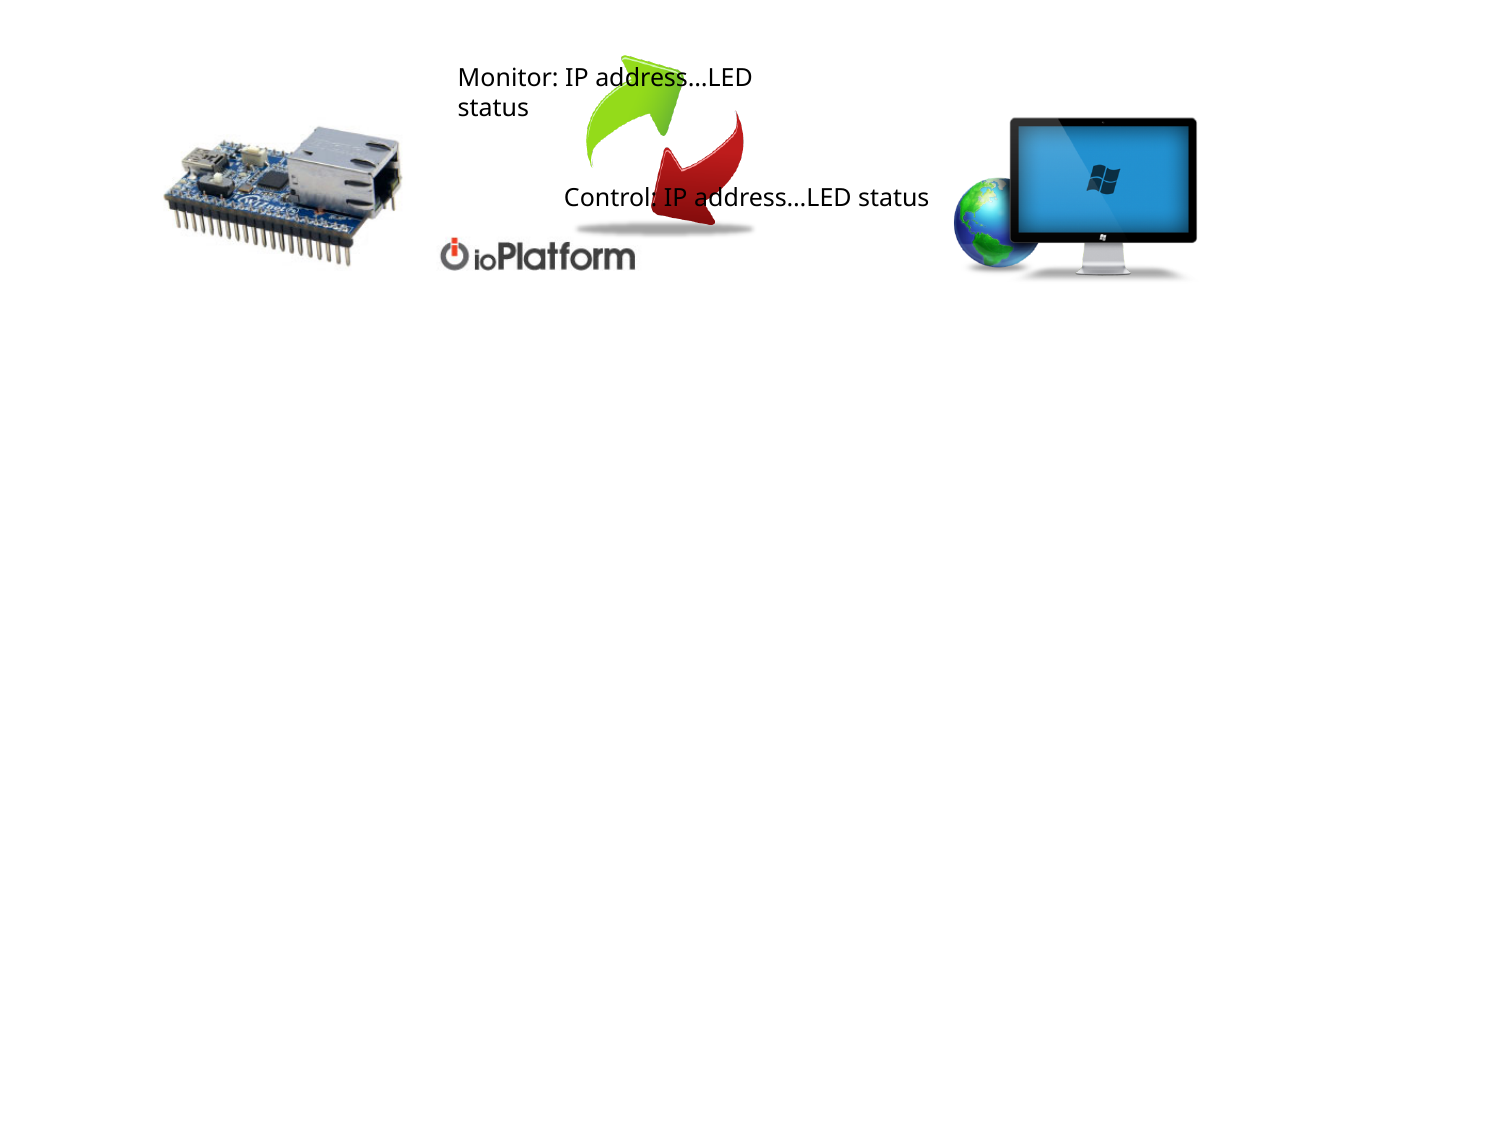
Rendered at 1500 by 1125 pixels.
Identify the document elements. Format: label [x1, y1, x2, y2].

text_box [138, 54, 1200, 322]
